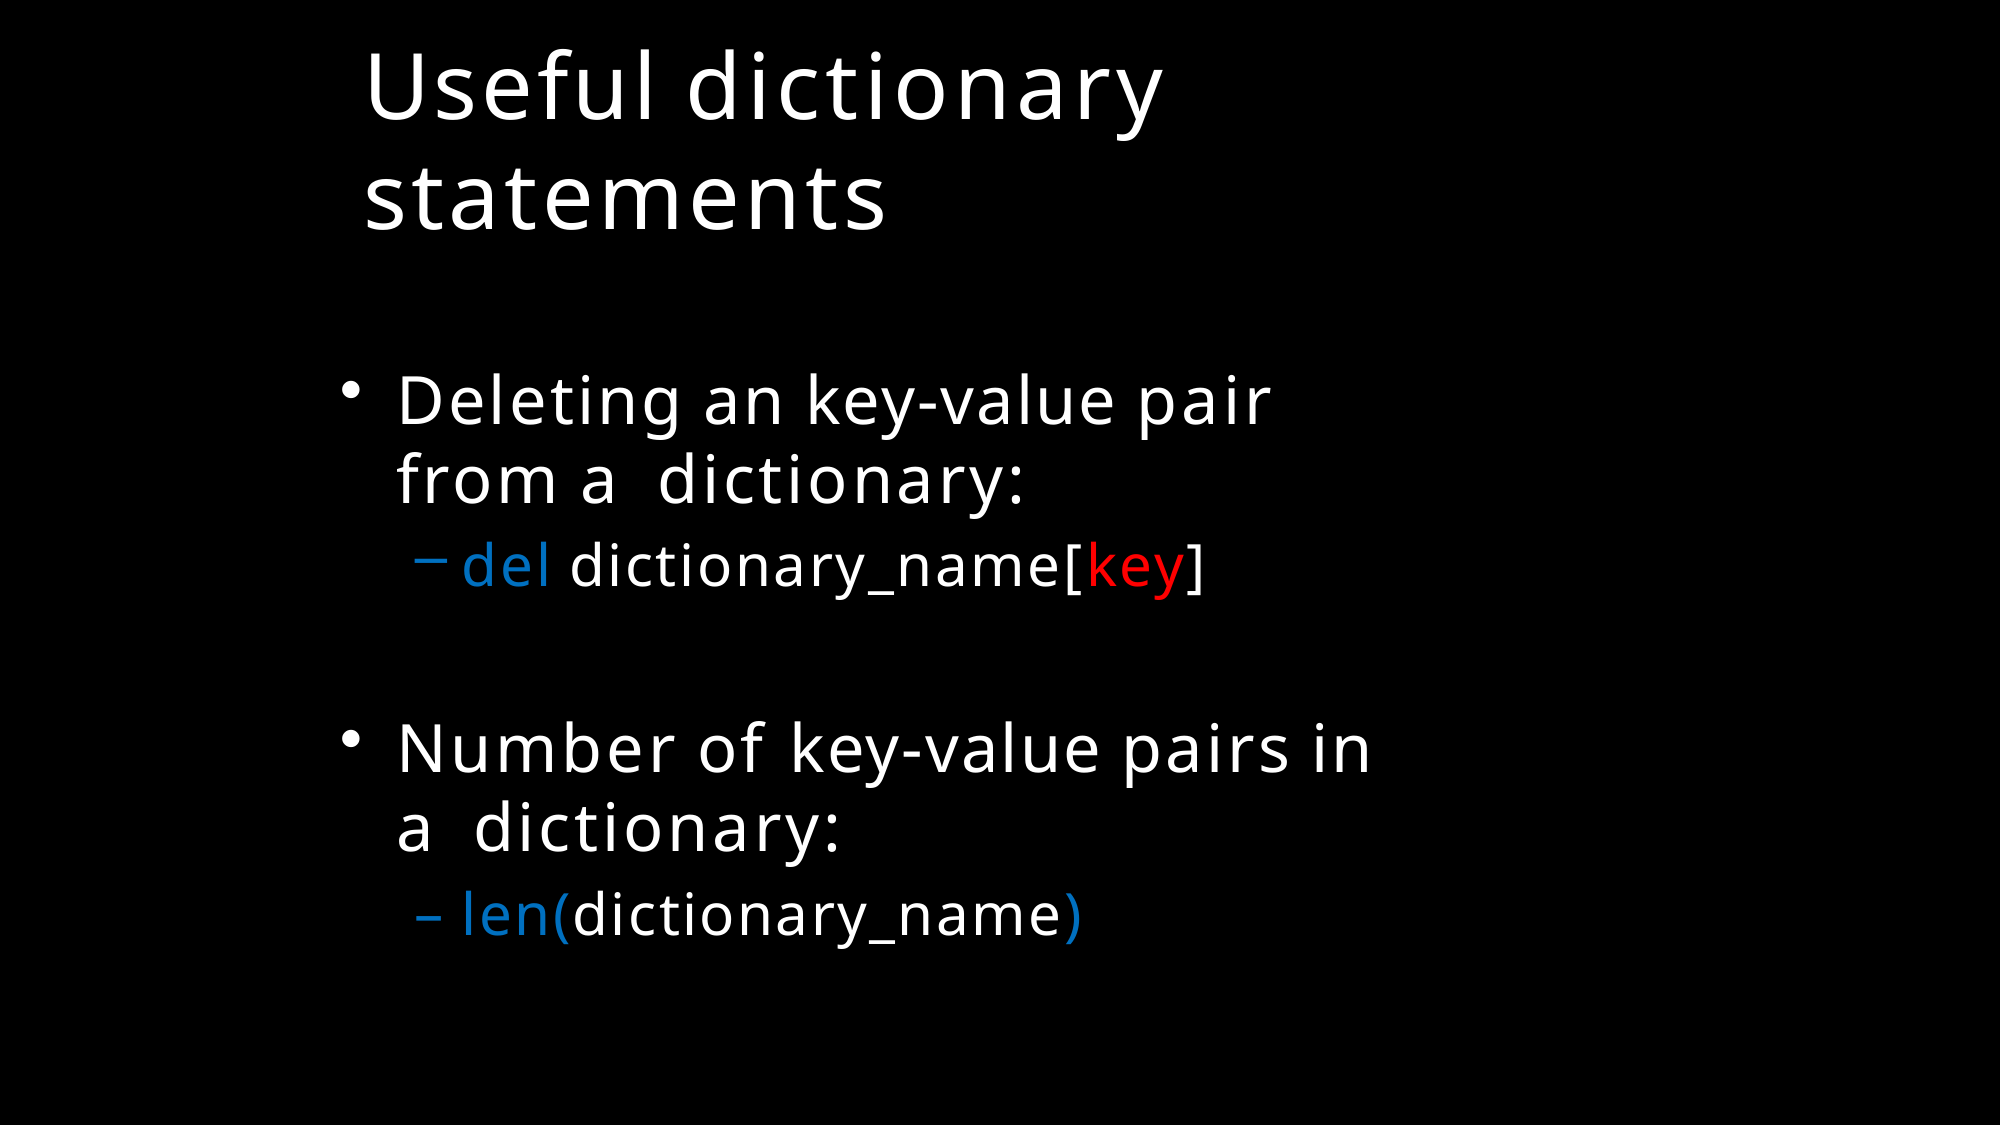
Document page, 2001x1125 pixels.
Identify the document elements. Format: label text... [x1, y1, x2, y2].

text_box Deleting an key-value pair from a dictionary: del dictionary_name[key] Number of key-value pairs in a dictionary: len(dictionary_name) [337, 353, 1453, 947]
title Useful dictionary statements [361, 25, 1639, 248]
